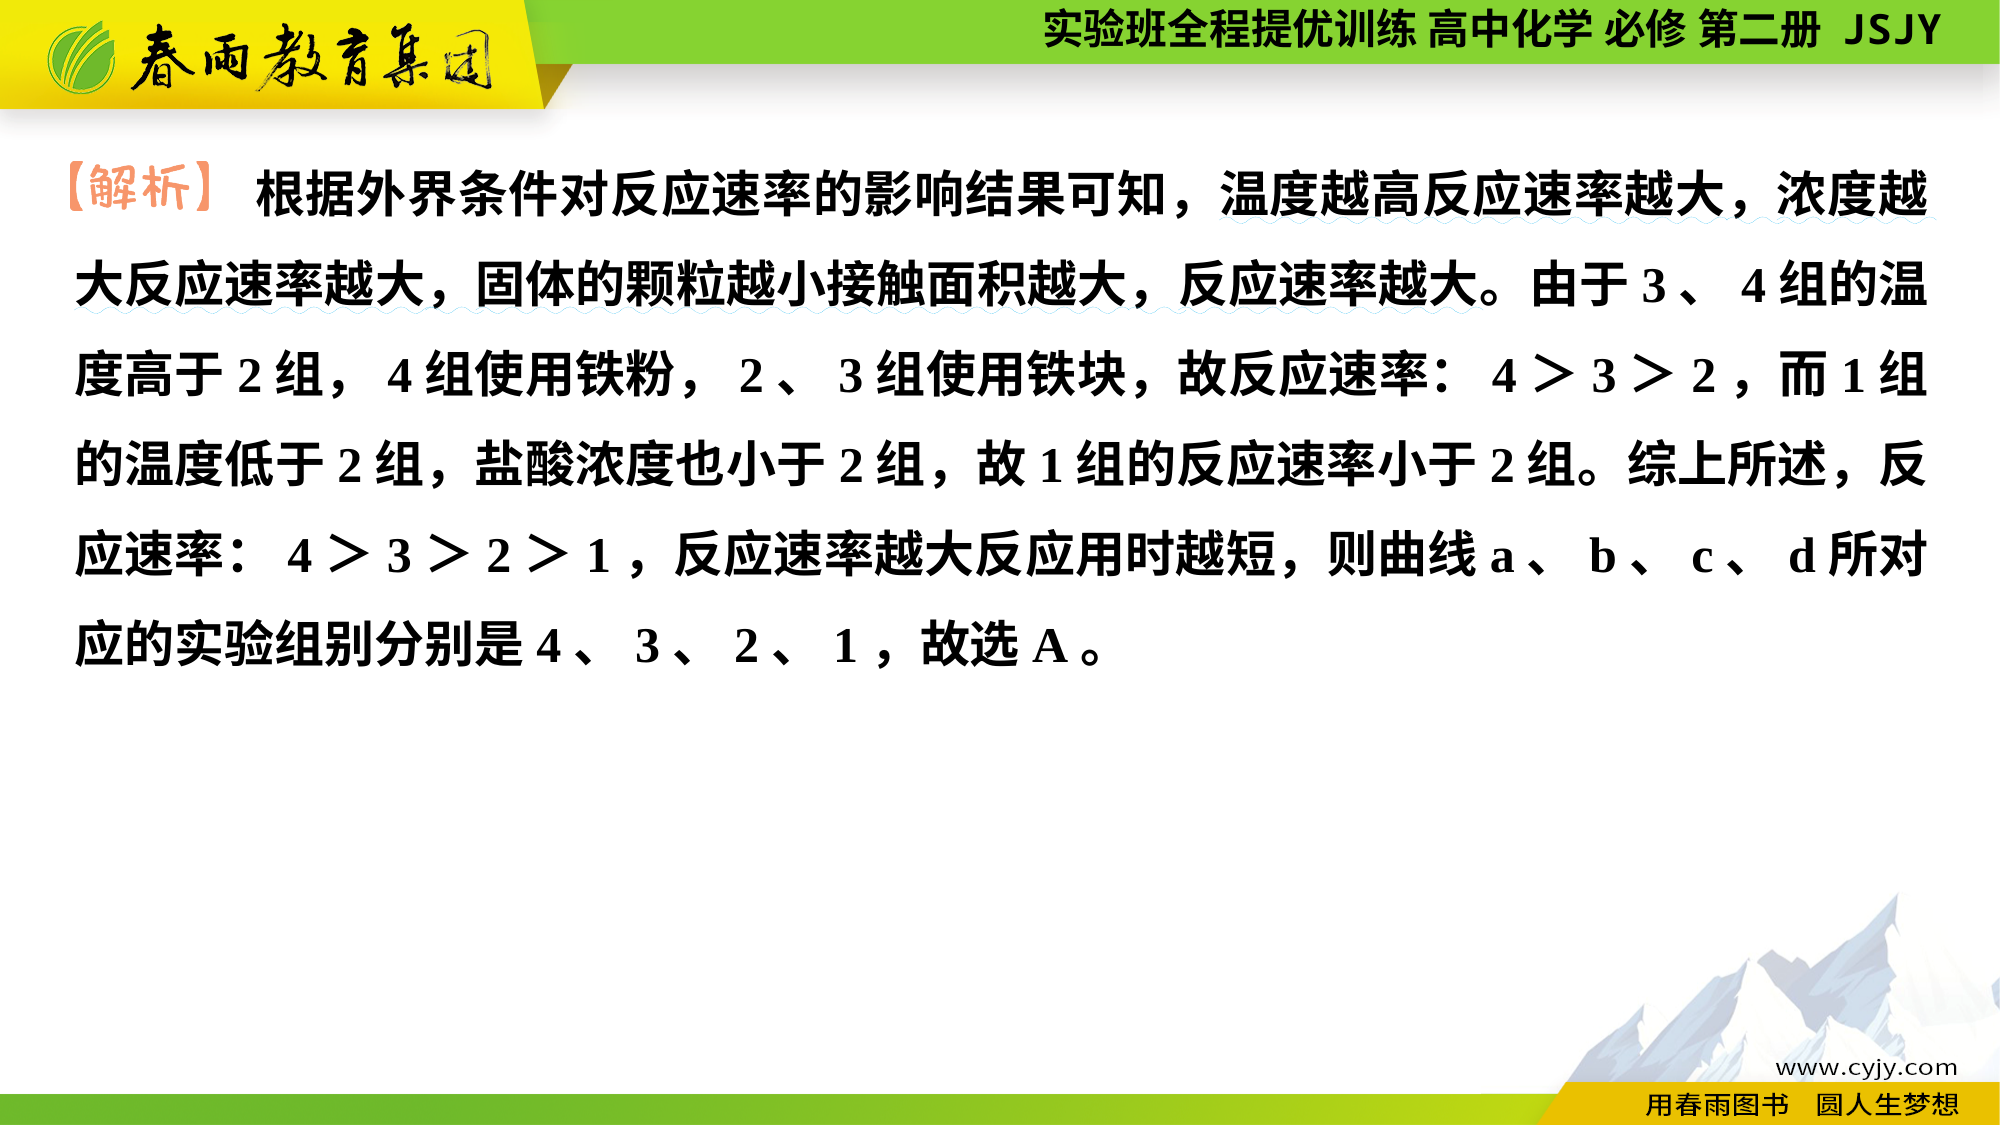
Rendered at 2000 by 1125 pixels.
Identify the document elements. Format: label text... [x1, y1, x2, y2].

picture [0, 0, 2000, 1125]
list 根据外界条件对反应速率的影响结果可知，温度越高反应速率越大，浓度越大反应速率越大，固体的颗粒越小接触面积越大，反应速率越大。由于3、4组的温度高于2组，4组使用铁粉，2、3组使用铁块，故反应速率：4＞3＞2，而1组的温度低于2组，盐酸浓度也小于2组，故1组的反应速率小于2组。综上所述，反应速率：4＞3＞2＞1，反应速率越大反应用时越短，则曲线a、b、c、d所对应的实验组别分别是4、3、2、1，故选A。 [59, 125, 1944, 686]
